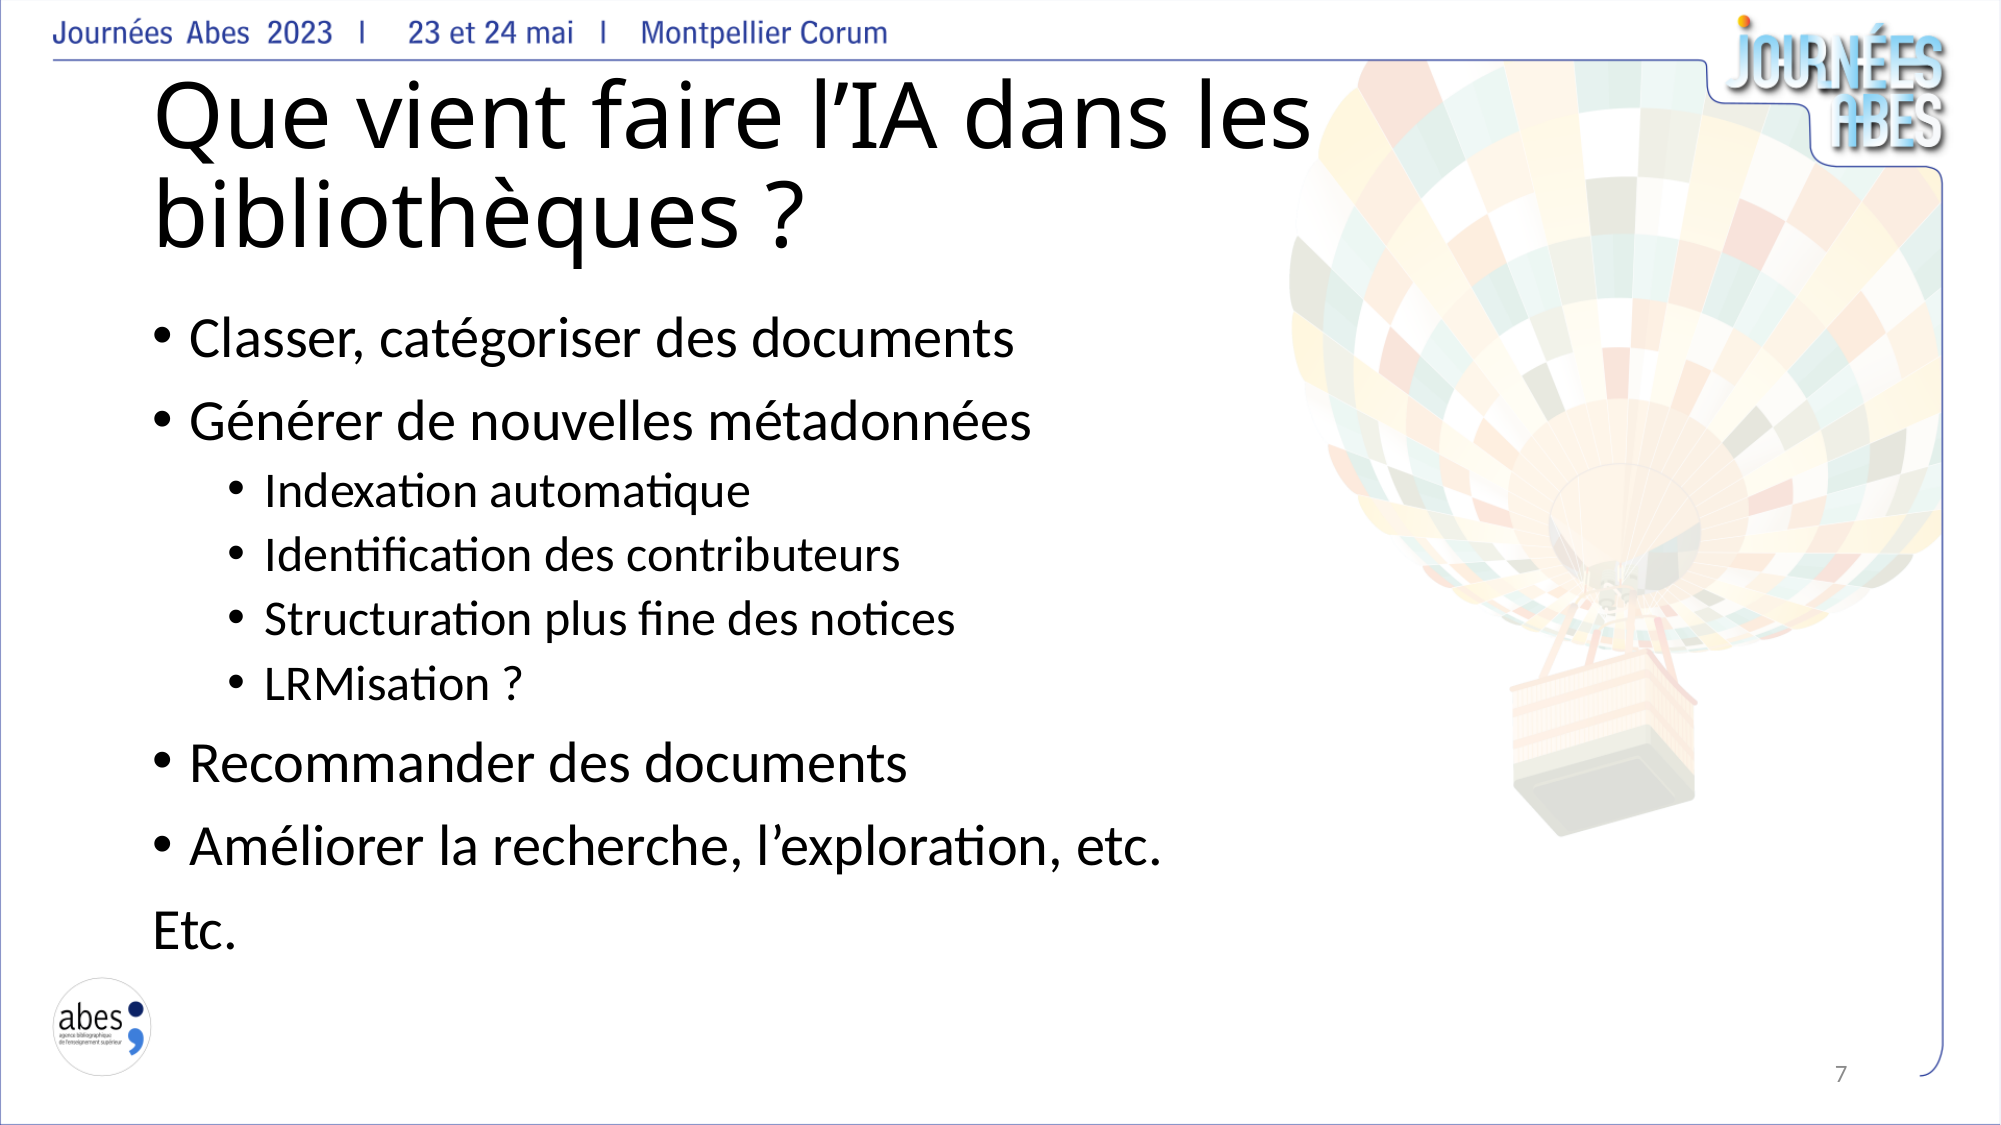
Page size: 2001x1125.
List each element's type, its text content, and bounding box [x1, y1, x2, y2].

title Que vient faire l’IA dans les bibliothèques ? [137, 59, 1863, 278]
slide_number 7 [1412, 1042, 1863, 1103]
picture [0, 0, 2001, 1125]
list Classer, catégoriser des documents Générer de nouvelles métadonnées Indexation automatique Identification des contributeurs Structuration plus fine des notices LRMisation ? Recommander des documents Améliorer la recherche, l’exploration, etc. Etc. [137, 299, 1863, 1014]
